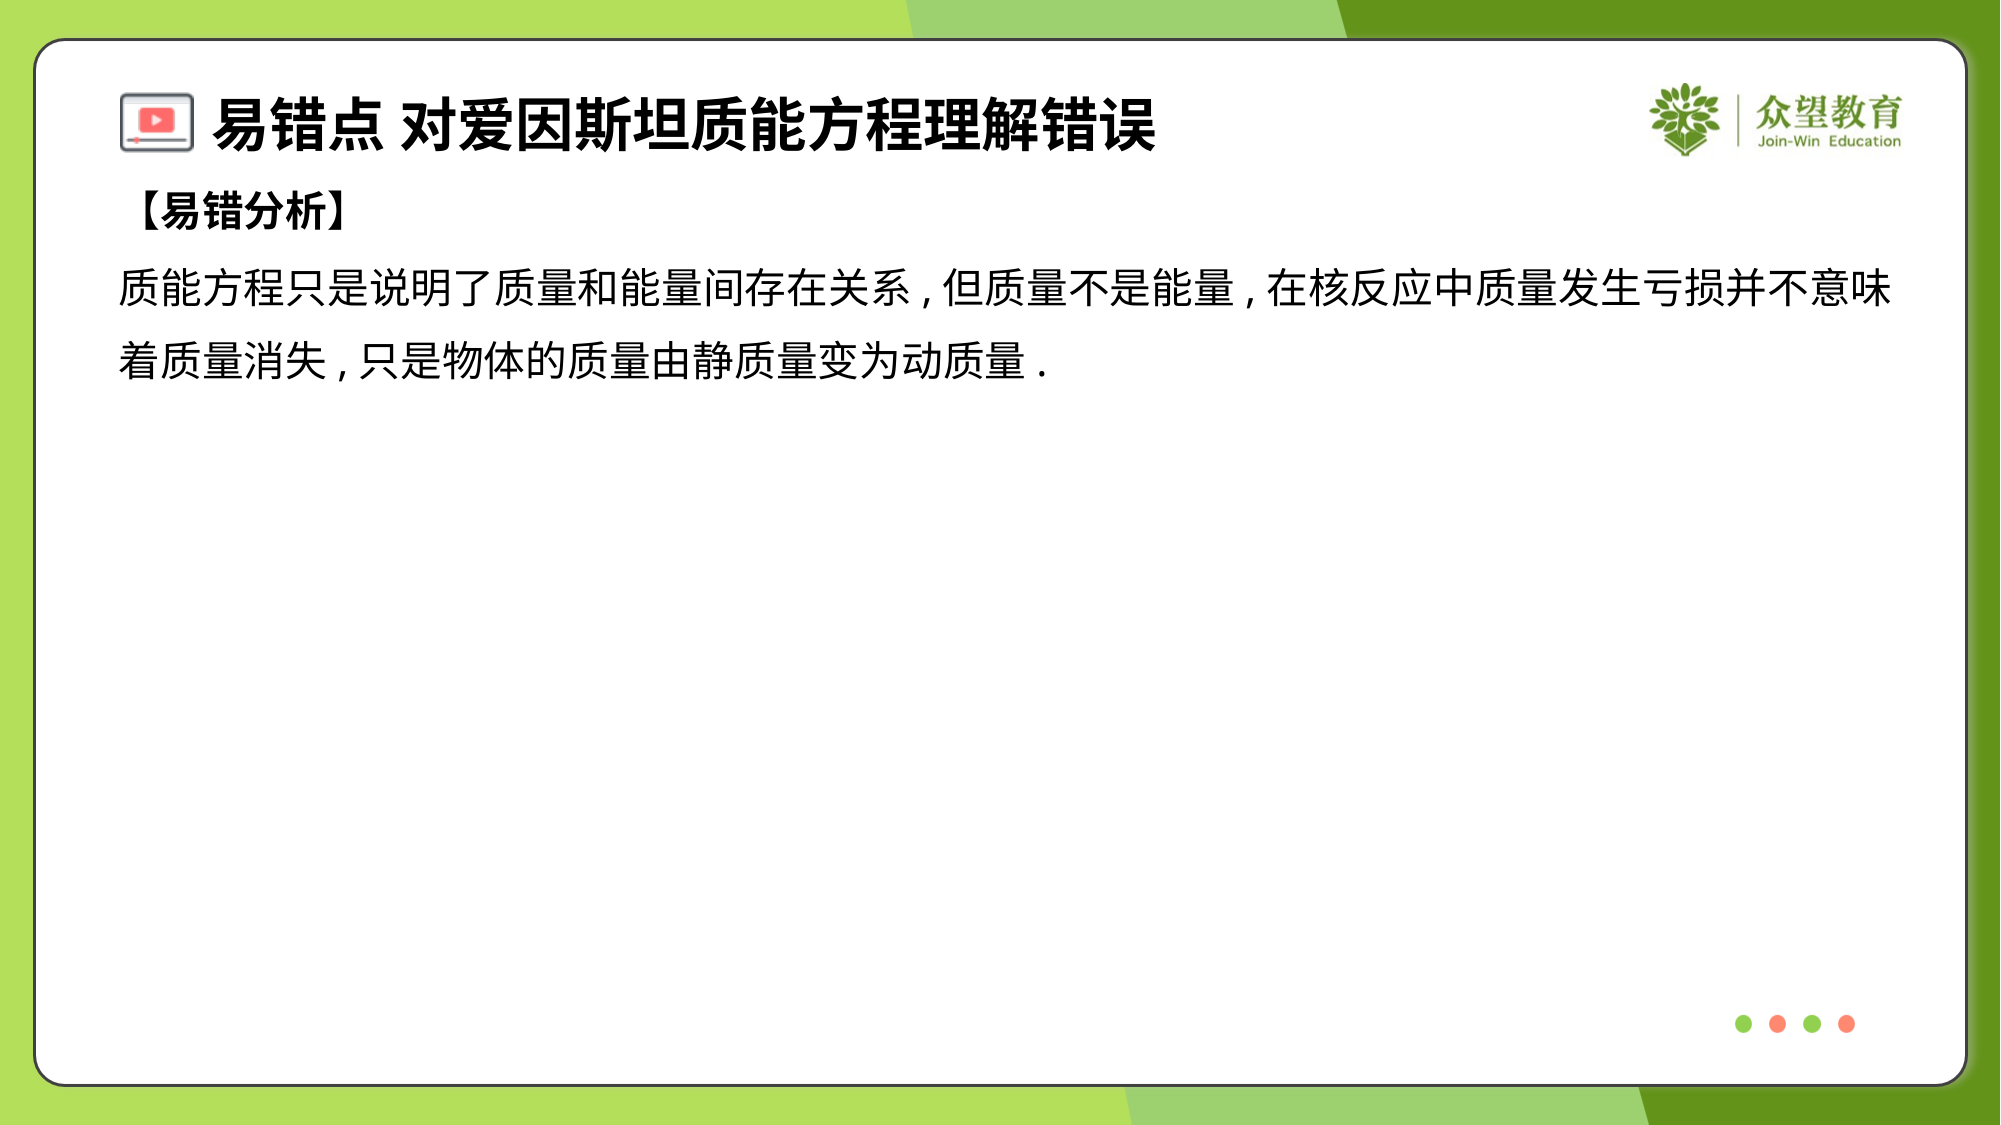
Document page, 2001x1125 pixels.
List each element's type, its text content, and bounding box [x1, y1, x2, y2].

text_box 【易错分析】 质能方程只是说明了质量和能量间存在关系,但质量不是能量,在核反应中质量发生亏损并不意味 着质量消失,只是物体的质量由静质量变为动质量. [118, 159, 1883, 377]
picture [0, 0, 2000, 1125]
